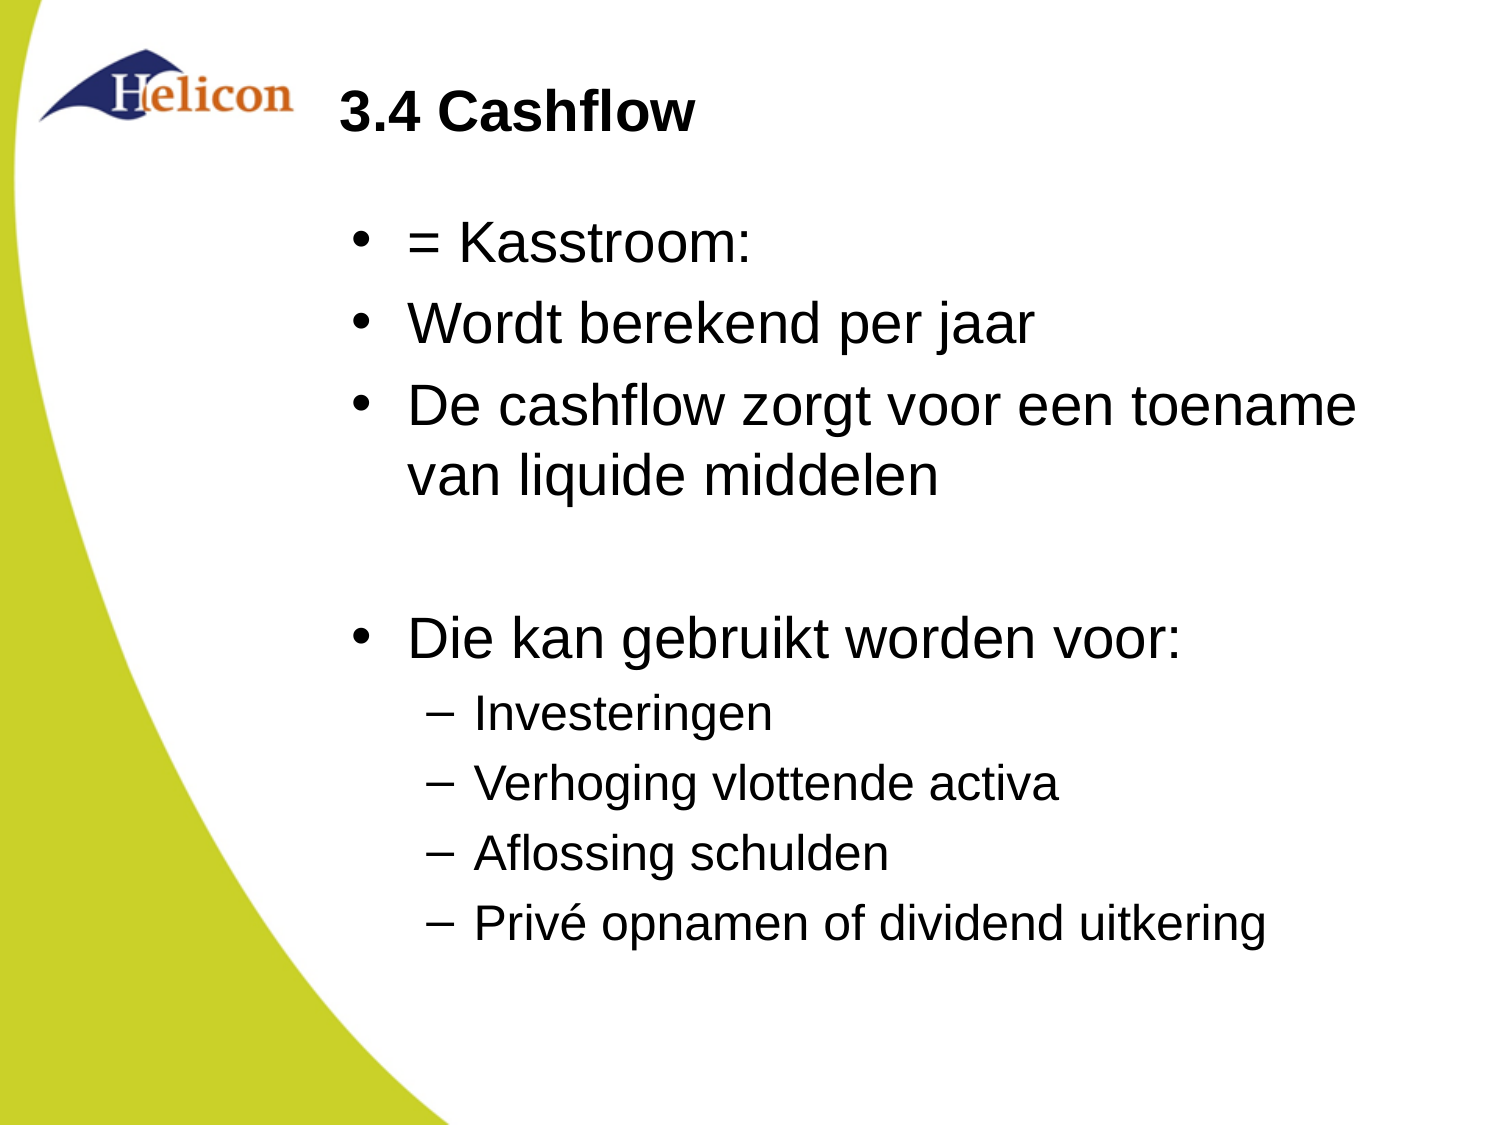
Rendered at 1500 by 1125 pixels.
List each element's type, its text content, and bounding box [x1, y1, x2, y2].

picture [0, 0, 1500, 1125]
list = Kasstroom: Wordt berekend per jaar De cashflow zorgt voor een toename van liquide middelen Die kan gebruikt worden voor: Investeringen Verhoging vlottende activa Aflossing schulden Privé opnamen of dividend uitkering [336, 196, 1425, 1005]
title 3.4 Cashflow [324, 54, 1415, 161]
